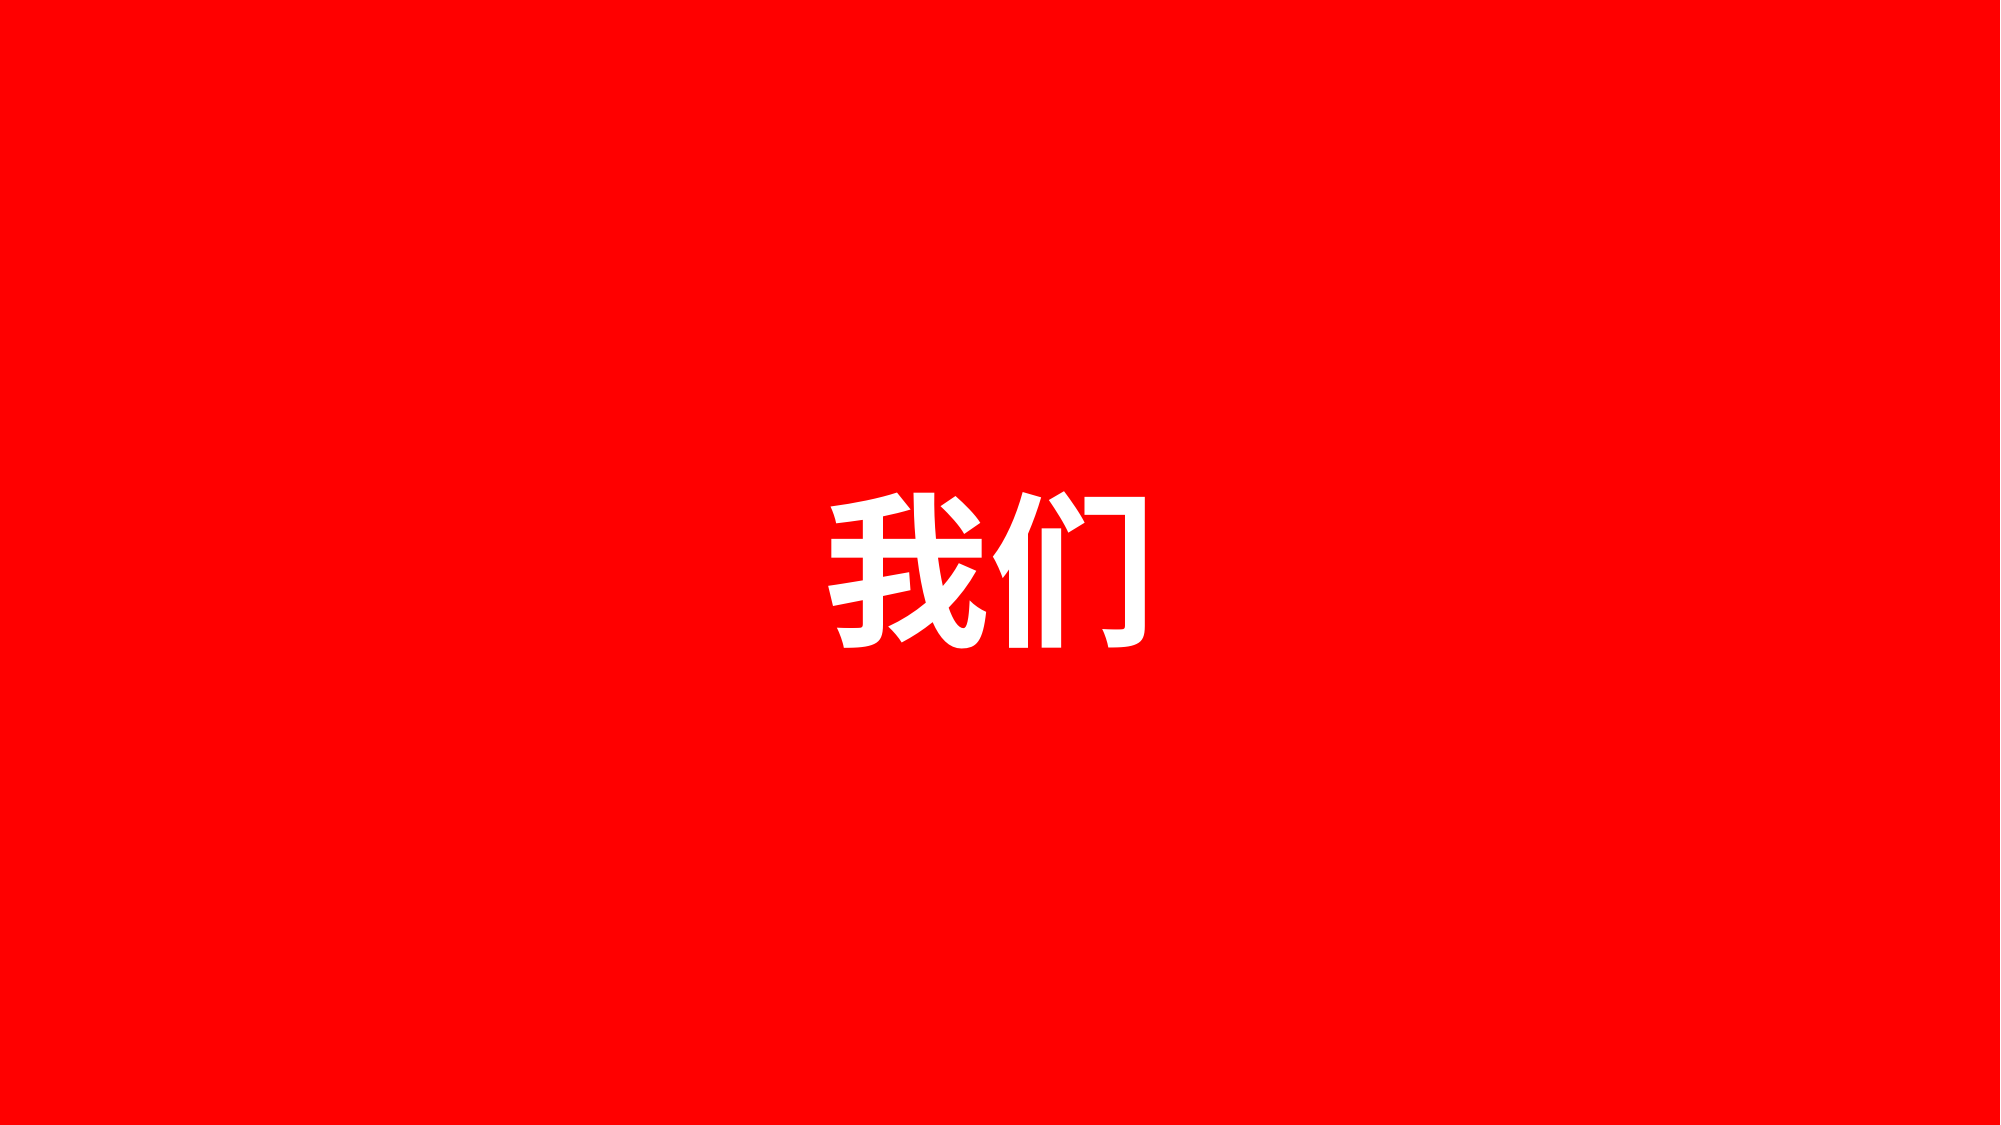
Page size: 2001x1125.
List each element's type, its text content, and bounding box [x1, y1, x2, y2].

text_box 我们 [808, 459, 1725, 675]
